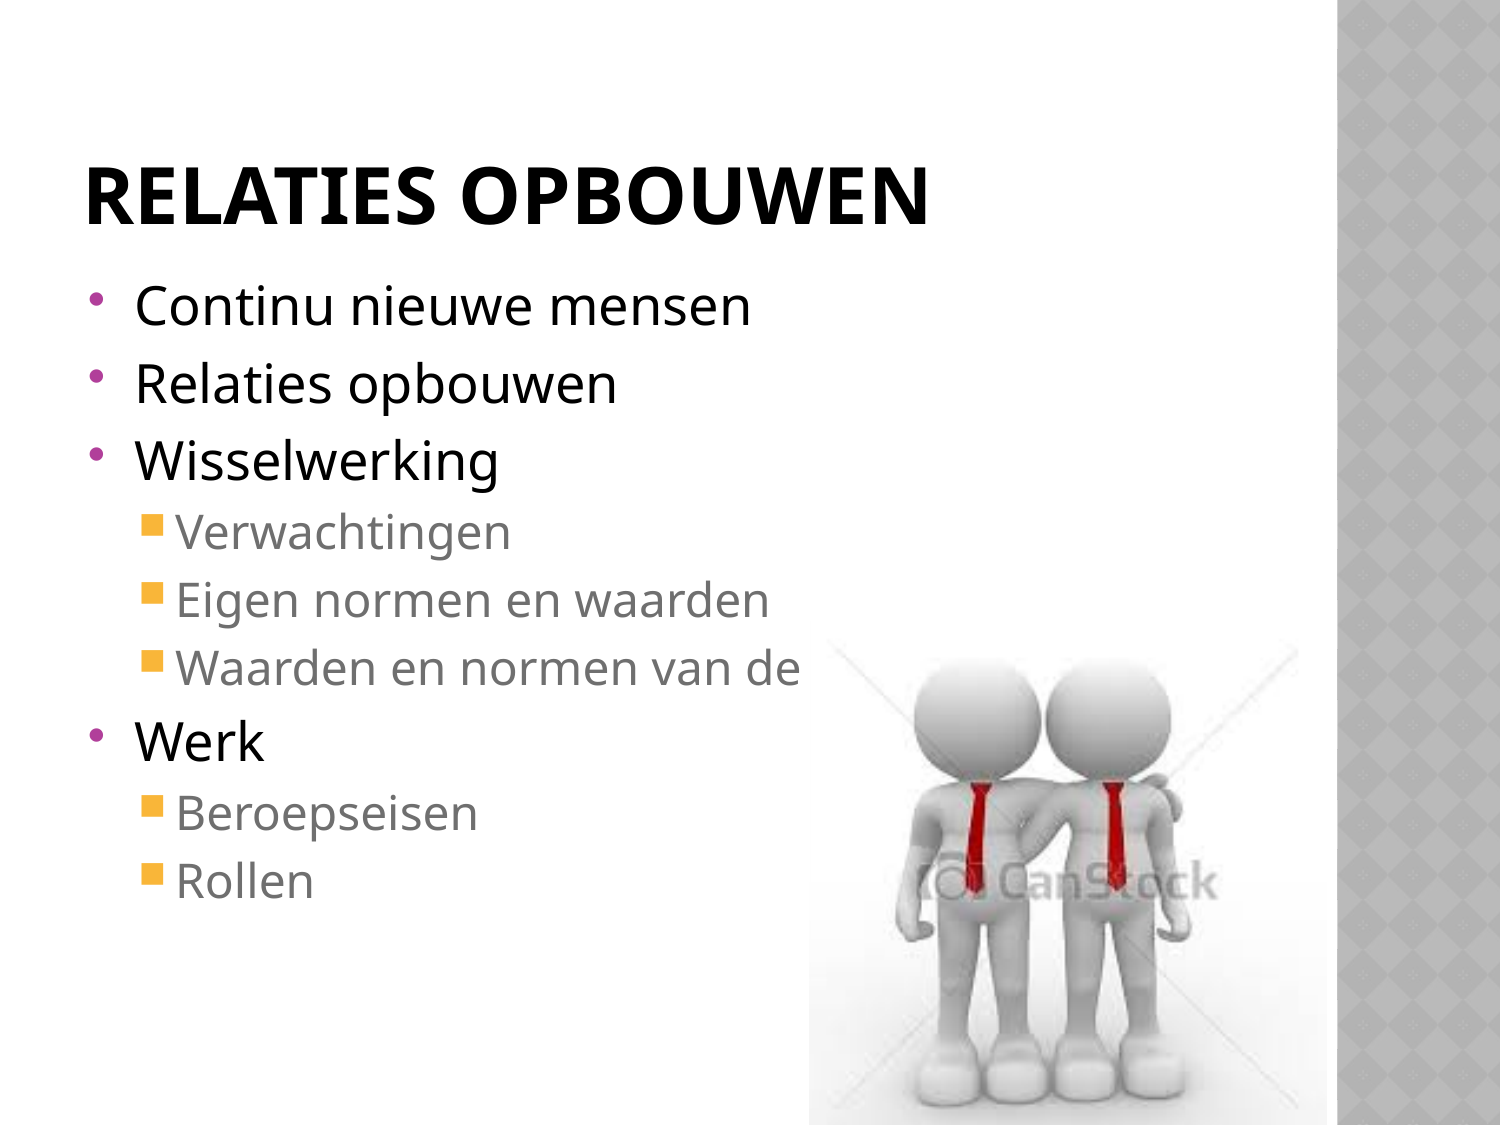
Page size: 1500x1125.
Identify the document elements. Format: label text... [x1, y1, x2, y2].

picture [808, 621, 1327, 1125]
title Relaties opbouwen [75, 52, 1263, 240]
list Continu nieuwe mensen Relaties opbouwen Wisselwerking Verwachtingen Eigen normen en waarden Waarden en normen van de ander Werk Beroepseisen Rollen [75, 264, 1263, 1059]
